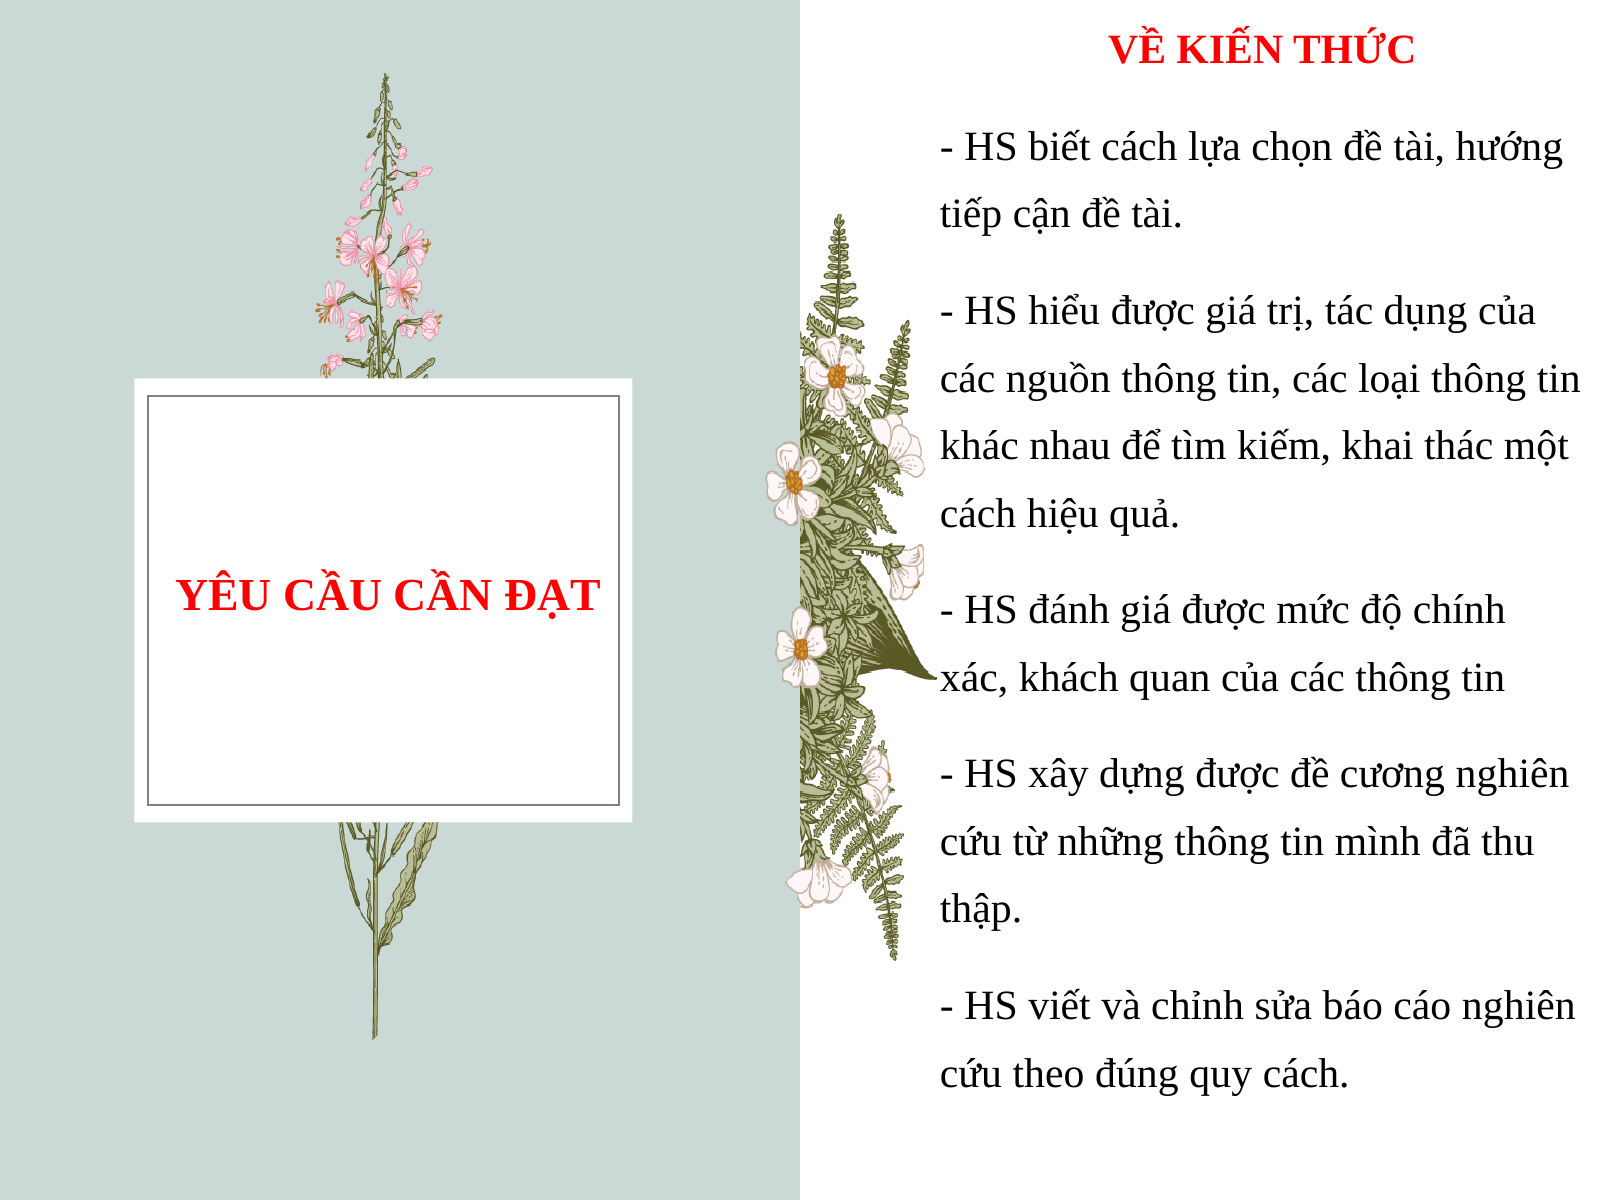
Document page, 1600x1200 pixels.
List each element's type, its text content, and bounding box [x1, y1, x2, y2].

picture [758, 203, 924, 973]
list VỀ KIẾN THỨC - HS biết cách lựa chọn đề tài, hướng tiếp cận đề tài. - HS hiểu được giá trị, tác dụng của các nguồn thông tin, các loại thông tin khác nhau để tìm kiếm, khai thác một cách hiệu quả. - HS đánh giá được mức độ chính xác, khách quan của các thông tin - HS xây dựng được đề cương nghiên cứu từ những thông tin mình đã thu thập. - HS viết và chỉnh sửa báo cáo nghiên cứu theo đúng quy cách. [924, 75, 1600, 1025]
picture [304, 823, 457, 1053]
picture [304, 66, 463, 378]
title YÊU CẦU CẦN ĐẠT [160, 487, 674, 678]
